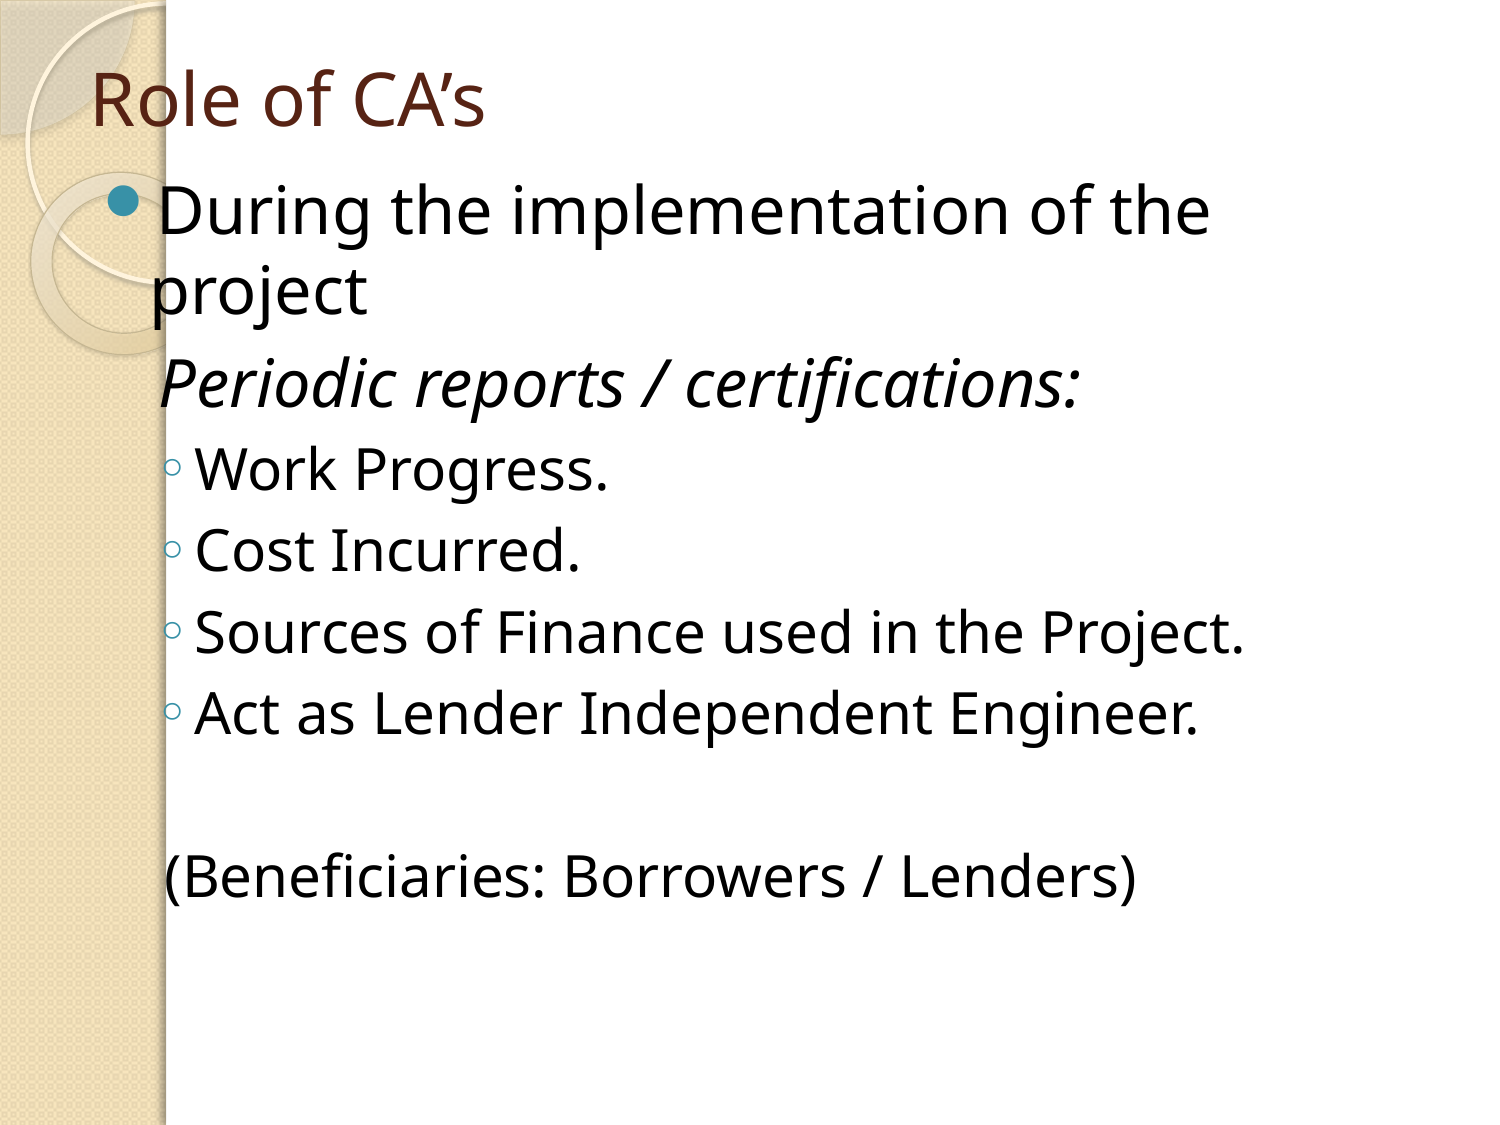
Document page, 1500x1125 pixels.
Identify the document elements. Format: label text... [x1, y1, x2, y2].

title Role of CA’s [75, 45, 1425, 149]
list During the implementation of the project Periodic reports / certifications: Work Progress. Cost Incurred. Sources of Finance used in the Project. Act as Lender Independent Engineer. (Beneficiaries: Borrowers / Lenders) [75, 160, 1425, 1005]
